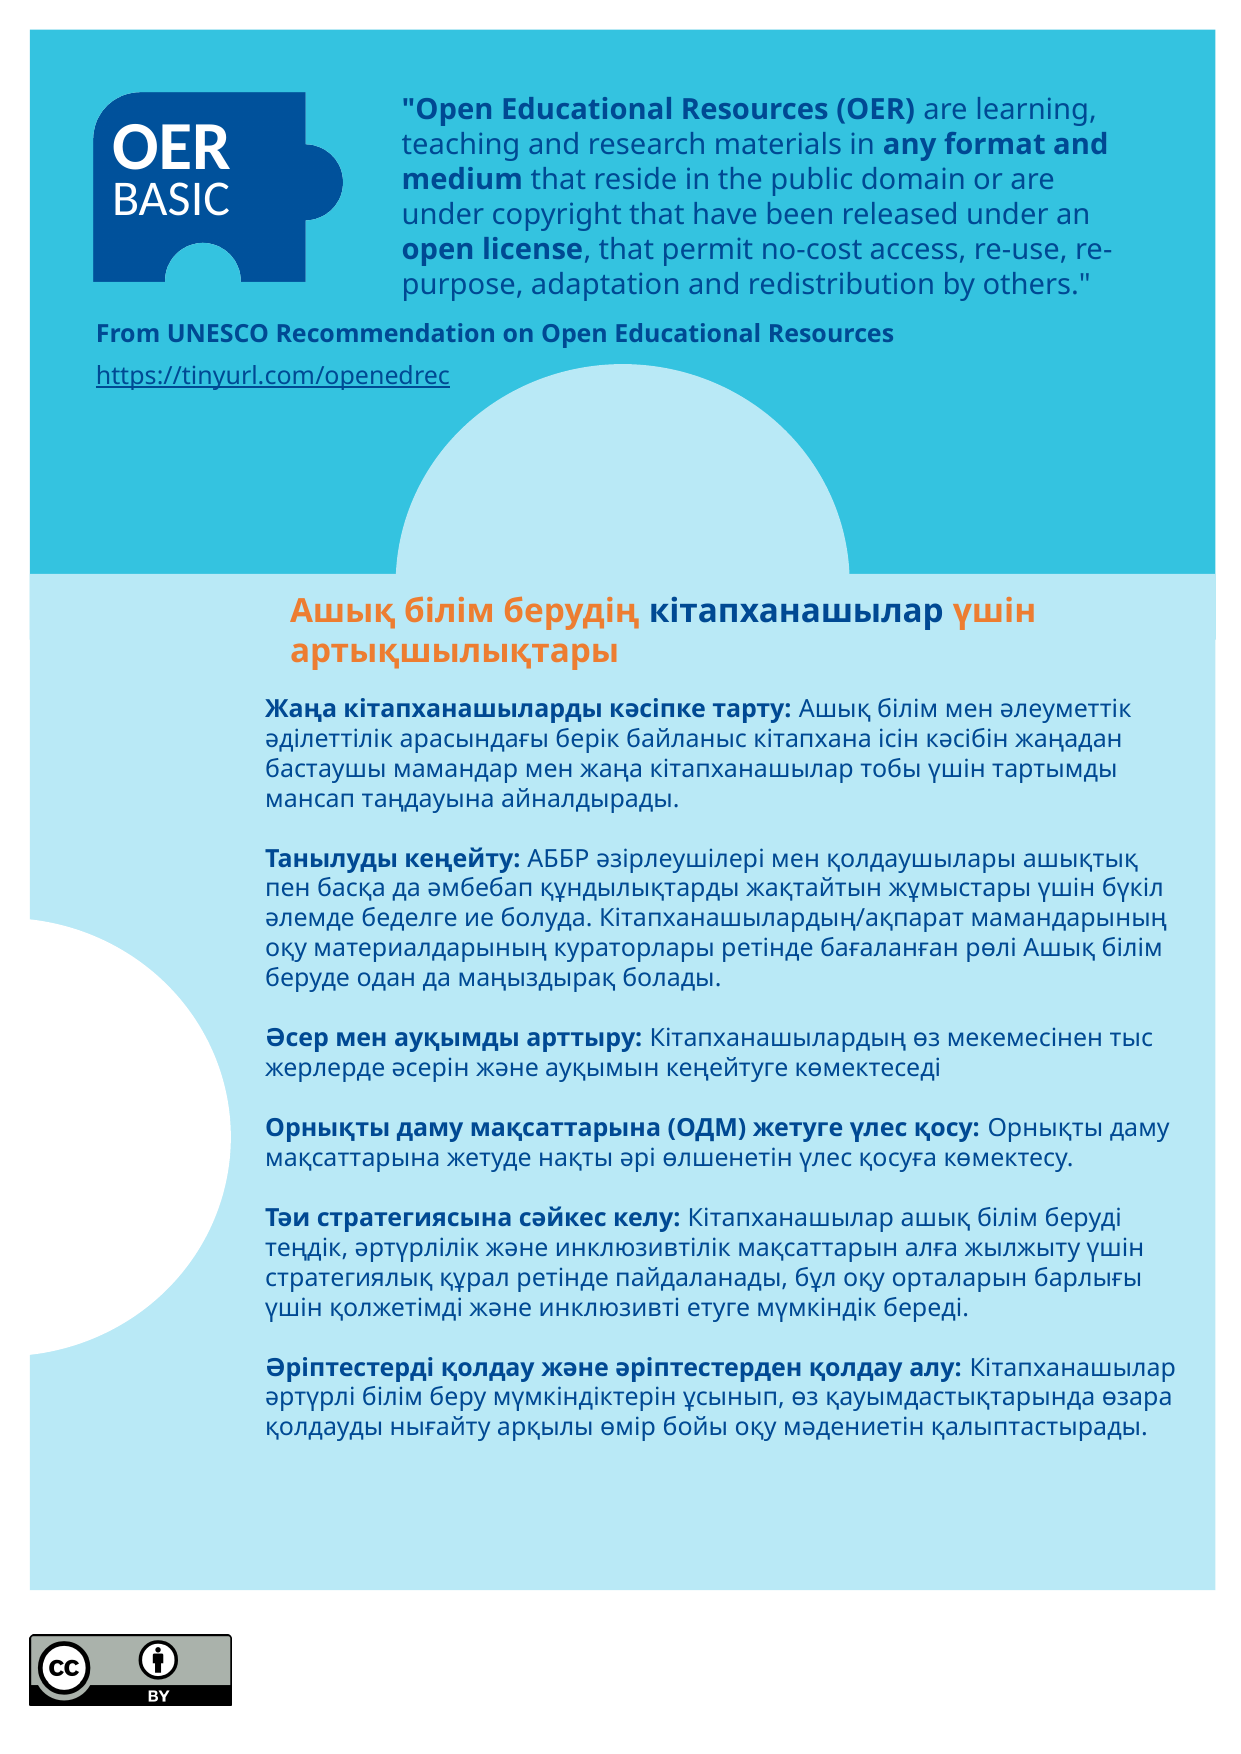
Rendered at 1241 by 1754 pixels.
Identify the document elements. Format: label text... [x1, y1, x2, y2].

text_box [0, 917, 231, 1357]
text_box From UNESCO Recommendation on Open Educational Resources https://tinyurl.com/openedrec [80, 315, 1241, 403]
text_box [29, 29, 1216, 573]
text_box [29, 573, 1216, 1591]
text_box [395, 403, 850, 573]
text_box Жаңа кітапханашыларды кәсіпке тарту: Ашық білім мен әлеуметтік әділеттілік арасындағы берік байланыс кітапхана ісін кәсібін жаңадан бастаушы мамандар мен жаңа кітапханашылар тобы үшін тартымды мансап таңдауына айналдырады. Танылуды кеңейту: АББР әзірлеушілері мен қолдаушылары ашықтық пен басқа да әмбебап құндылықтарды жақтайтын жұмыстары үшін бүкіл әлемде беделге ие болуда. Кітапханашылардың/ақпарат мамандарының оқу материалдарының кураторлары ретінде бағаланған рөлі Ашық білім беруде одан да маңыздырақ болады. Әсер мен ауқымды арттыру: Кітапханашылардың өз мекемесінен тыс жерлерде әсерін және ауқымын кеңейтуге көмектеседі Орнықты даму мақсаттарына (ОДМ) жетуге үлес қосу: Орнықты даму мақсаттарына жетуде нақты әрі өлшенетін үлес қосуға көмектесу. Тәи стратегиясына сәйкес келу: Кітапханашылар ашық білім беруді теңдік, әртүрлілік және инклюзивтілік мақсаттарын алға жылжыту үшін стратегиялық құрал ретінде пайдаланады, бұл оқу орталарын барлығы үшін қолжетімді және инклюзивті етуге мүмкіндік береді. Әріптестерді қолдау және әріптестерден қолдау алу: Кітапханашылар әртүрлі білім беру мүмкіндіктерін ұсынып, өз қауымдастықтарында өзара қолдауды нығайту арқылы өмір бойы оқу мәдениетін қалыптастырады. [250, 677, 1202, 1456]
picture [93, 92, 343, 282]
text_box Ашық білім берудің кітапханашылар үшін артықшылықтары [274, 573, 1162, 684]
text_box "Open Educational Resources (OER) are learning, teaching and research materials in any format and medium that reside in the public domain or are under copyright that have been released under an open license, that permit no-cost access, re-use, re-purpose, adaptation and redistribution by others." [386, 75, 1147, 316]
picture [29, 1634, 233, 1706]
